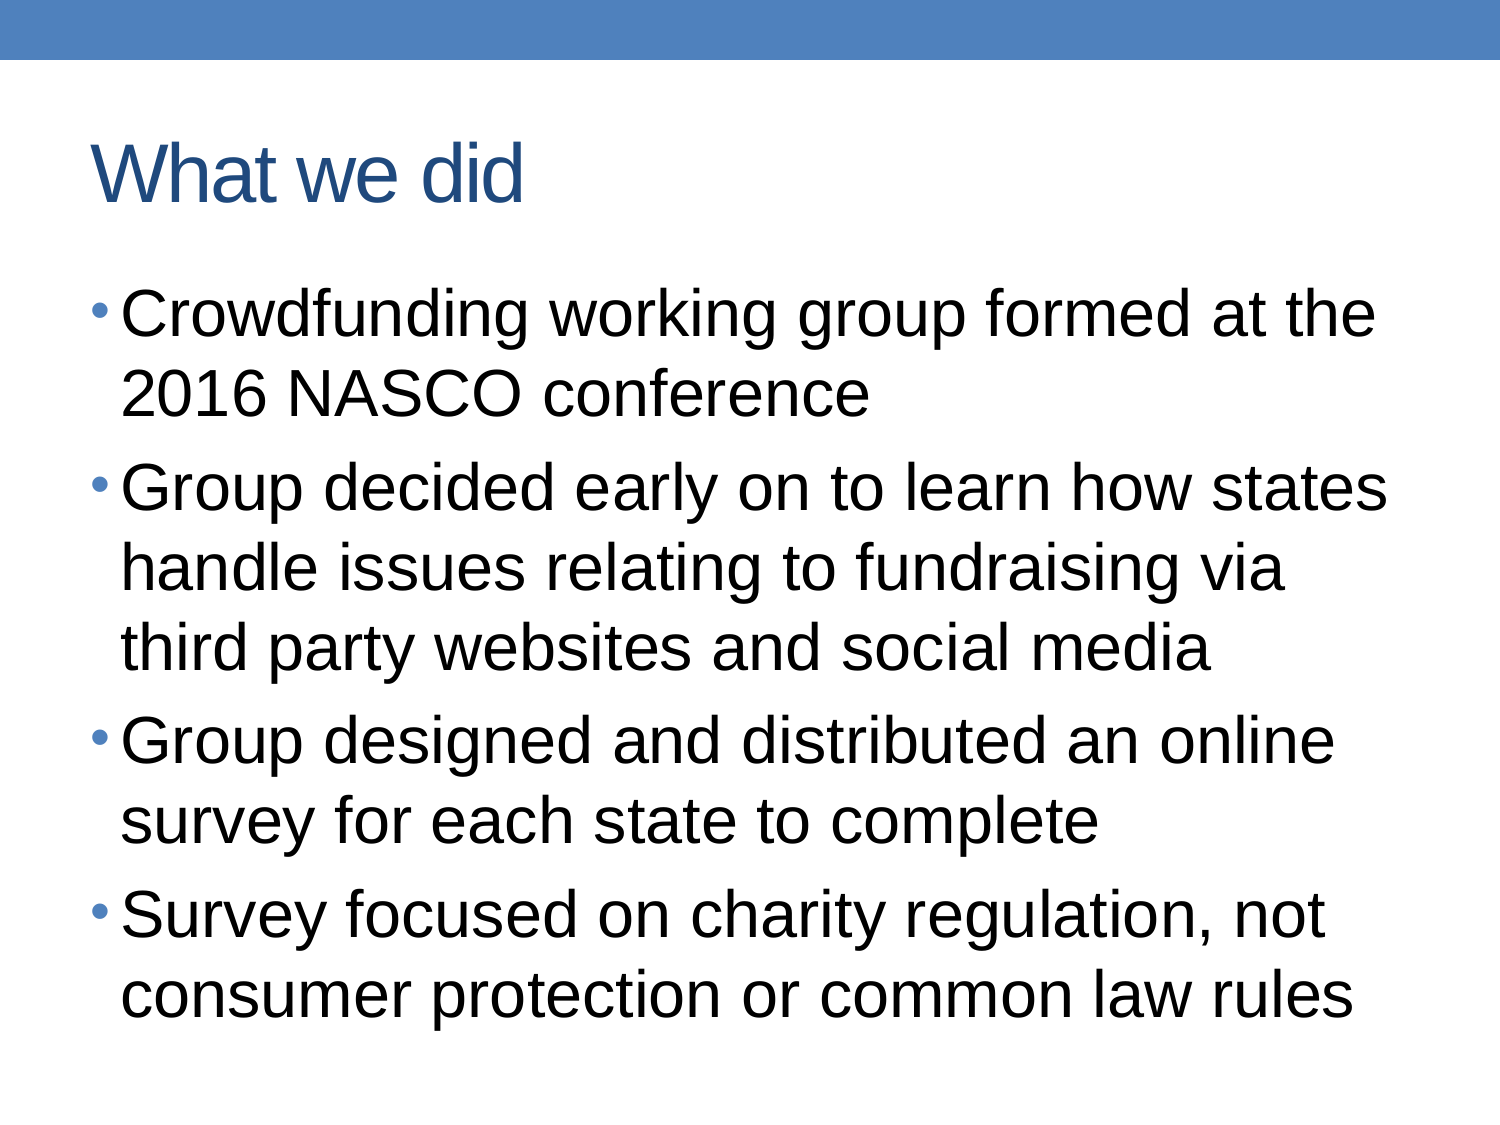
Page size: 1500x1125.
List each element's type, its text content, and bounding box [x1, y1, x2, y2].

list Crowdfunding working group formed at the 2016 NASCO conference Group decided early on to learn how states handle issues relating to fundraising via third party websites and social media Group designed and distributed an online survey for each state to complete Survey focused on charity regulation, not consumer protection or common law rules [75, 262, 1425, 1063]
title What we did [75, 87, 1425, 250]
